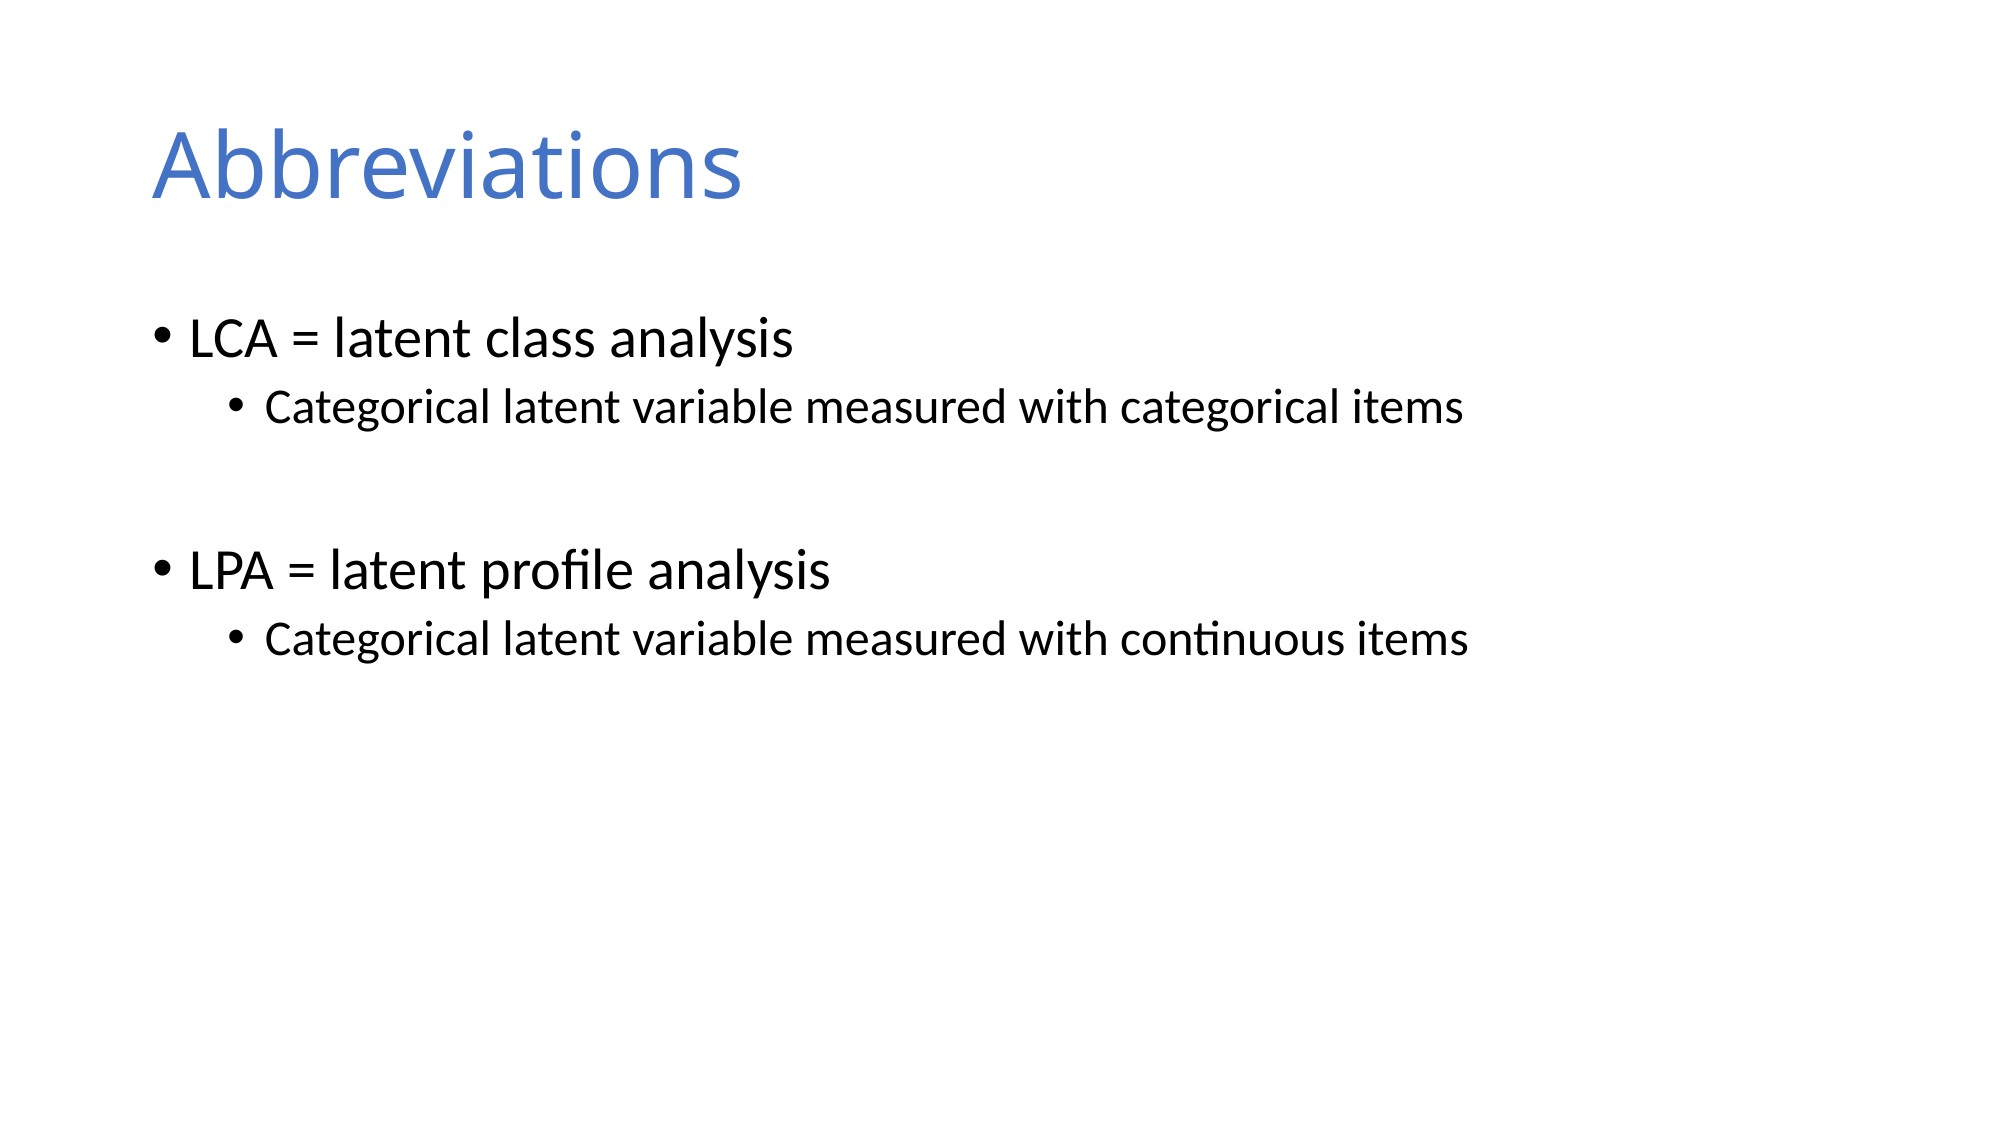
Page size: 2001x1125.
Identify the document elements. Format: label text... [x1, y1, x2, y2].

list LCA = latent class analysis Categorical latent variable measured with categorical items LPA = latent profile analysis Categorical latent variable measured with continuous items [137, 299, 1863, 1014]
title Abbreviations [137, 59, 1863, 278]
